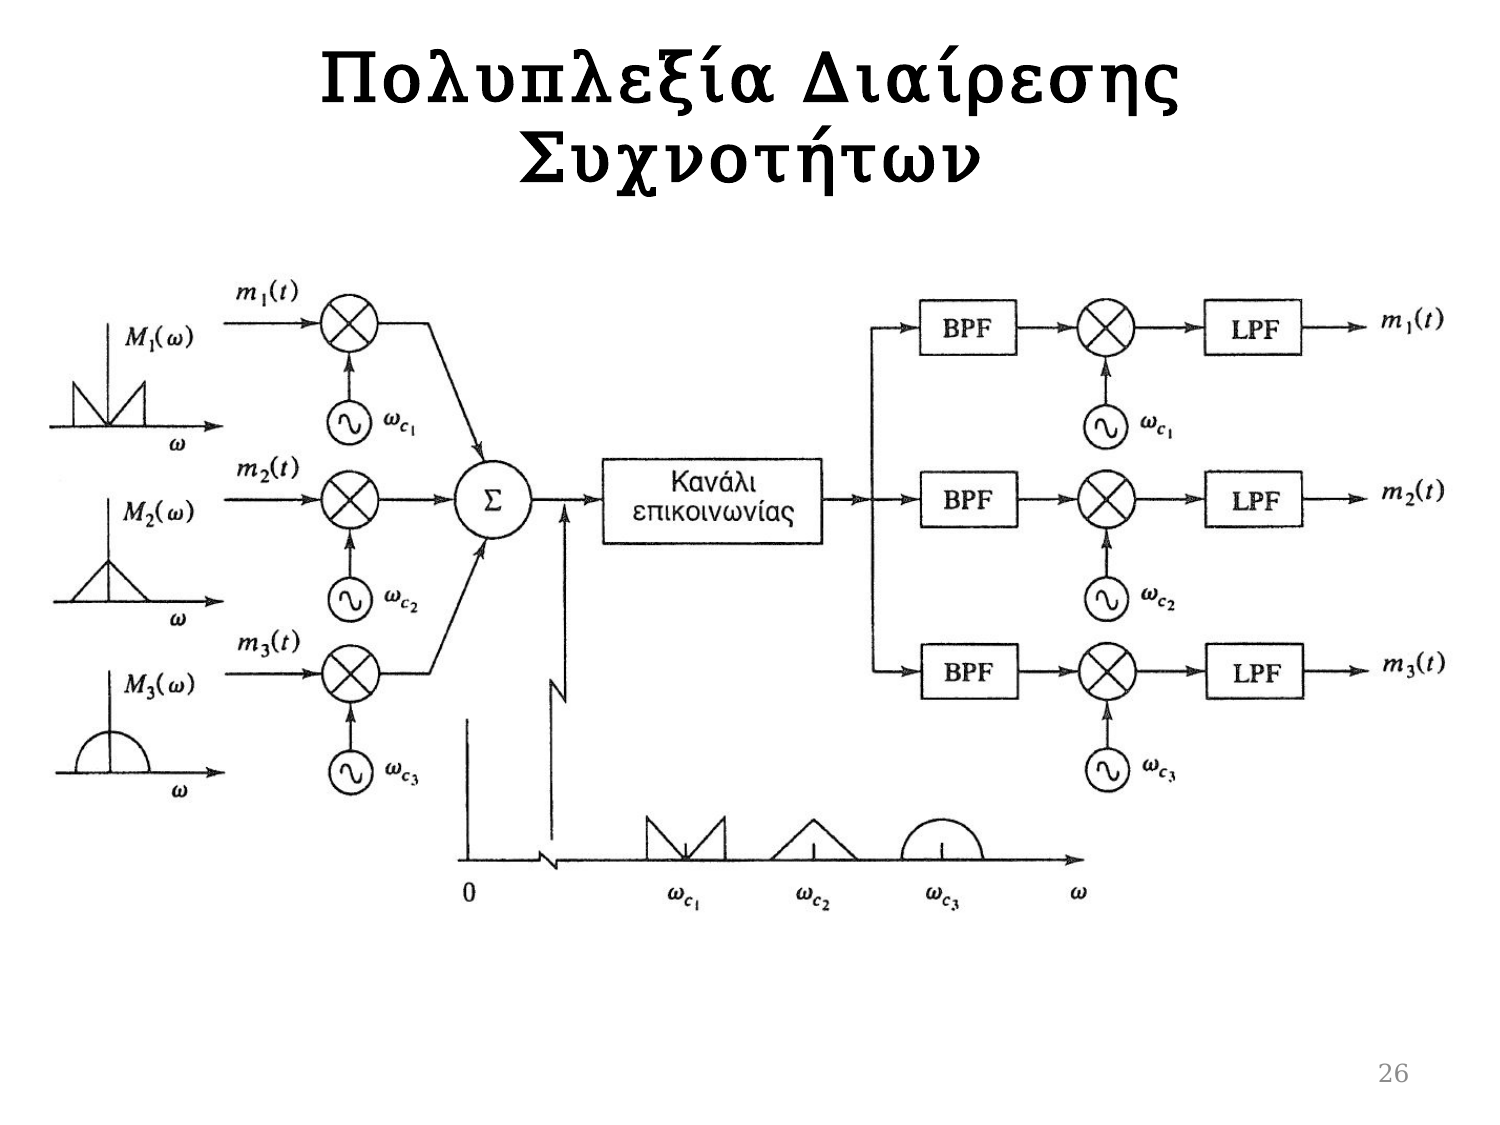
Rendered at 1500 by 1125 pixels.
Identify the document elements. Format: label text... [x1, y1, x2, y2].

title Πολυπλεξία Διαίρεσης Συχνοτήτων [75, 20, 1425, 209]
slide_number 26 [1222, 1042, 1425, 1103]
picture [41, 256, 1467, 929]
